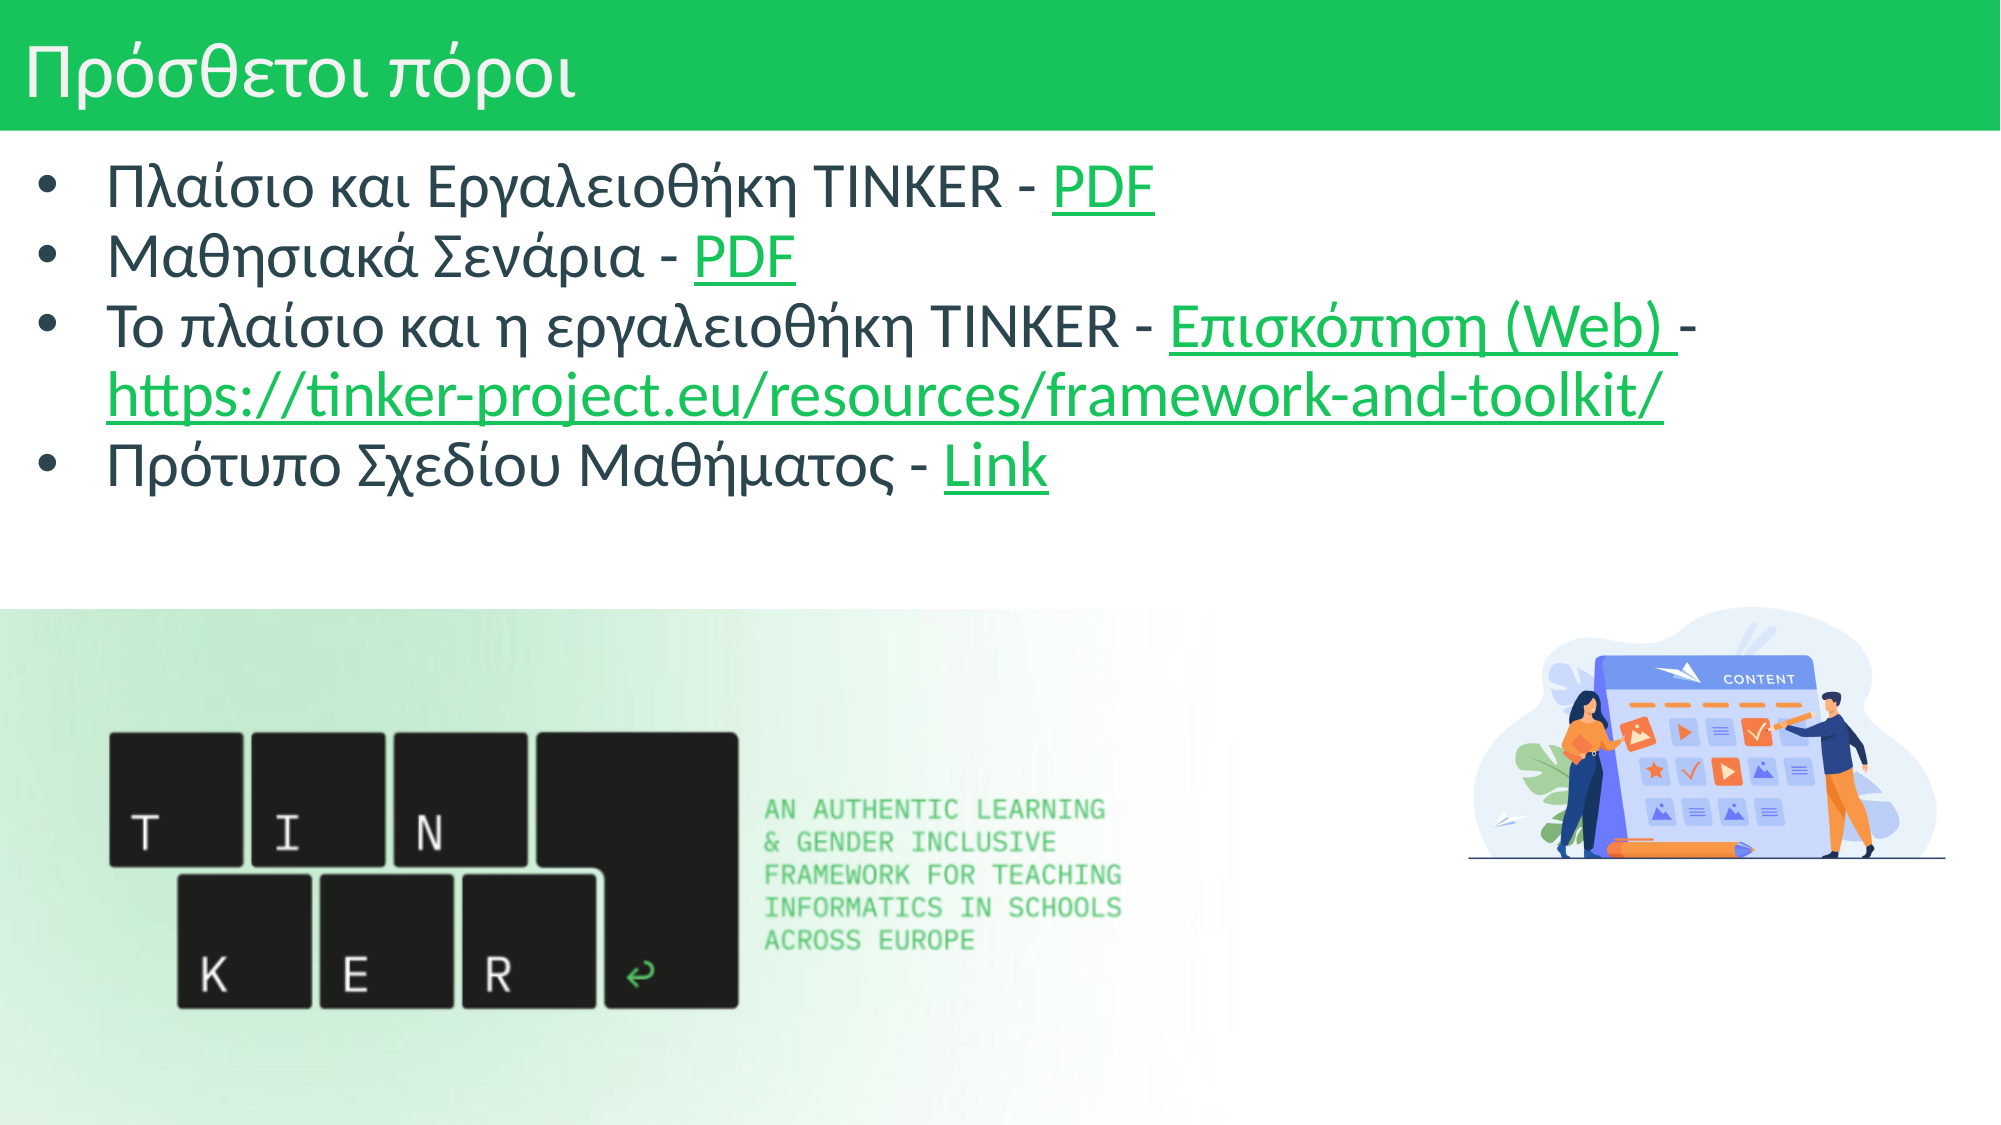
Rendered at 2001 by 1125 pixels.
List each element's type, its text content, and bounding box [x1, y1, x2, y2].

picture [1435, 559, 1973, 918]
list Πλαίσιο και Εργαλειοθήκη TINKER - PDF Μαθησιακά Σενάρια - PDF Το πλαίσιο και η εργαλειοθήκη TINKER - Επισκόπηση (Web) - https://tinker-project.eu/resources/framework-and-toolkit/ Πρότυπο Σχεδίου Μαθήματος - Link [16, 144, 1976, 1108]
picture [0, 609, 1382, 1125]
title Πρόσθετοι πόροι [16, 13, 1976, 131]
